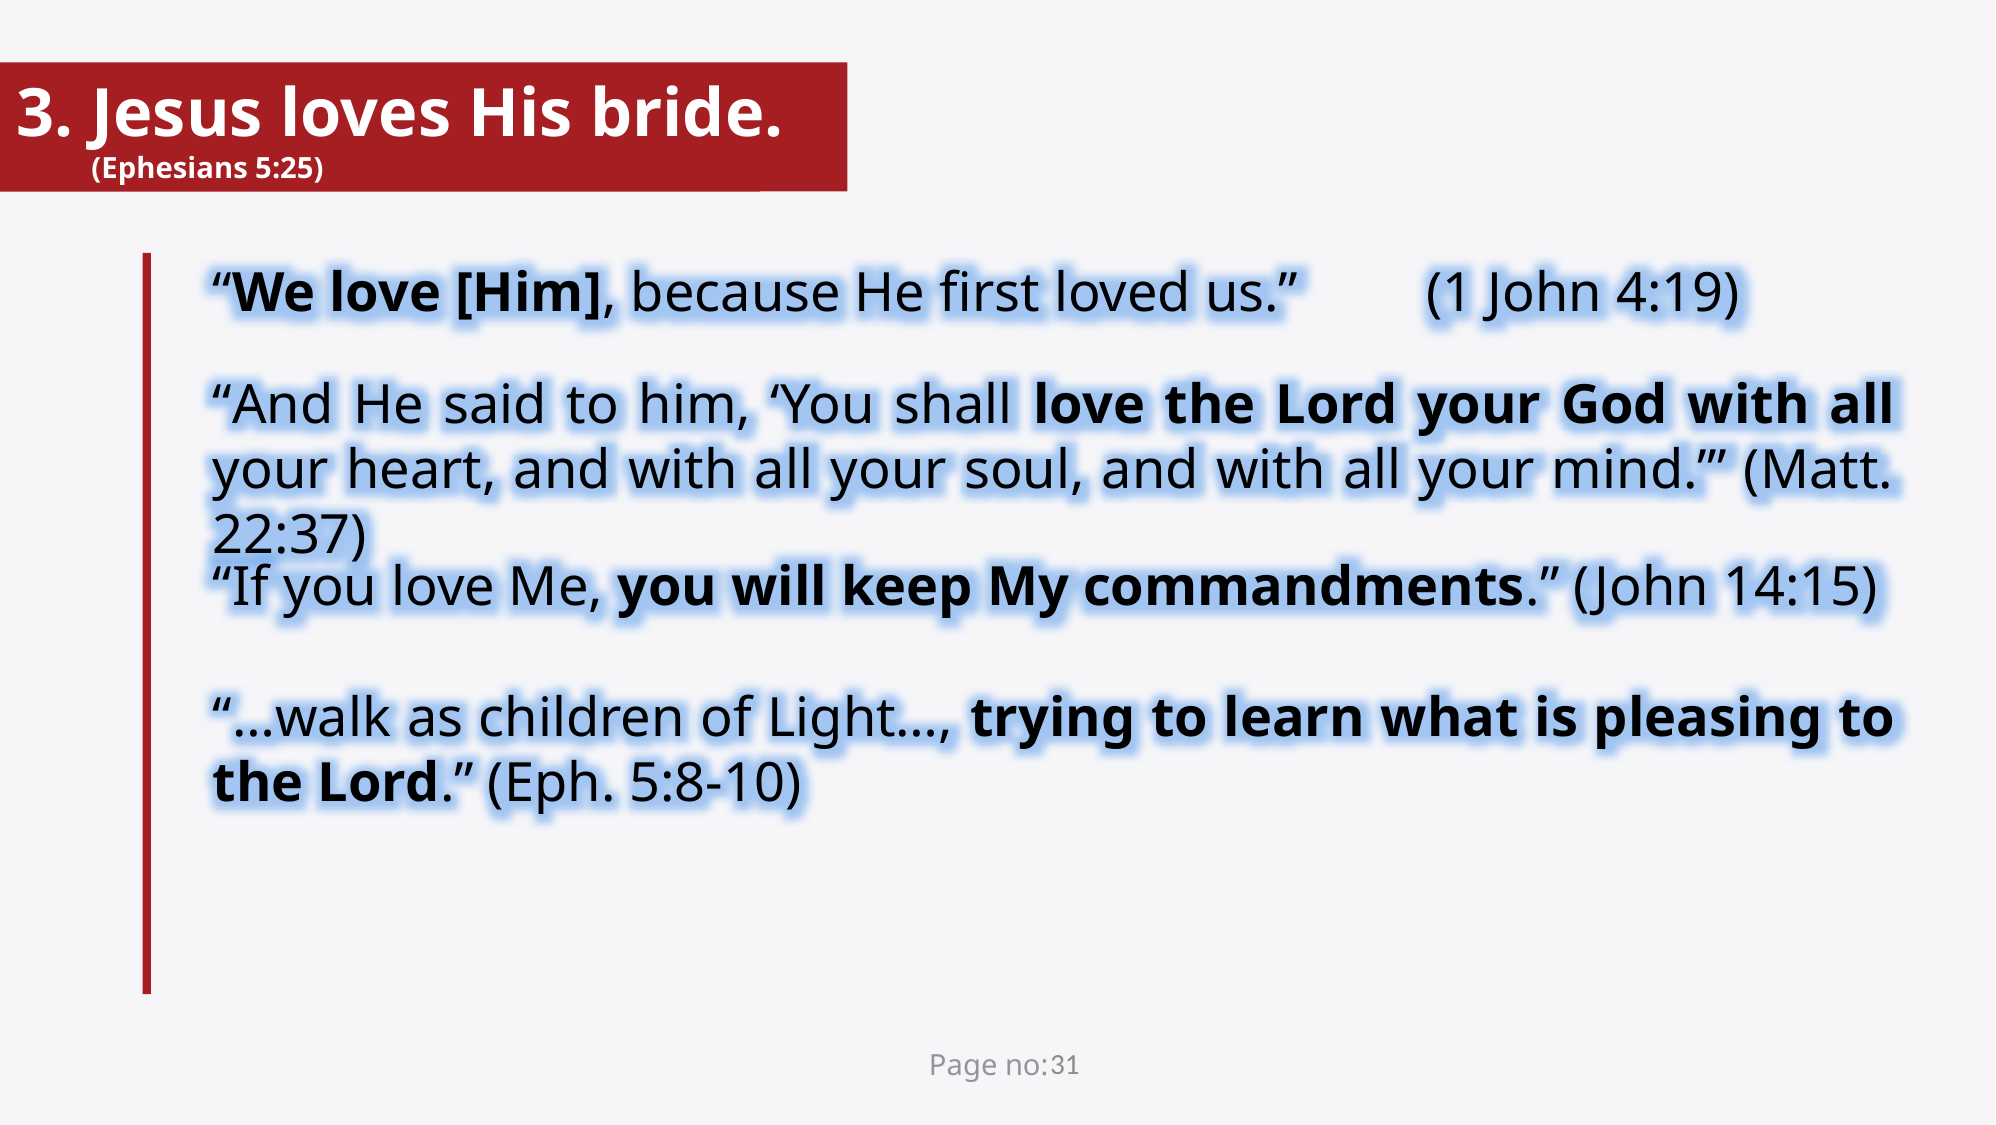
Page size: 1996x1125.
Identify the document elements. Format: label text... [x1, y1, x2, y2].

text_box [758, 60, 850, 193]
text_box “We love [Him], because He first loved us.” (1 John 4:19) [198, 249, 1911, 330]
text_box “And He said to him, ‘You shall love the Lord your God with all your heart, and with all your soul, and with all your mind.’” (Matt. 22:37) [198, 362, 1911, 532]
text_box “If you love Me, you will keep My commandments.” (John 14:15) [198, 544, 1911, 624]
text_box “…walk as children of Light…, trying to learn what is pleasing to the Lord.” (Eph. 5:8-10) [198, 674, 1911, 820]
